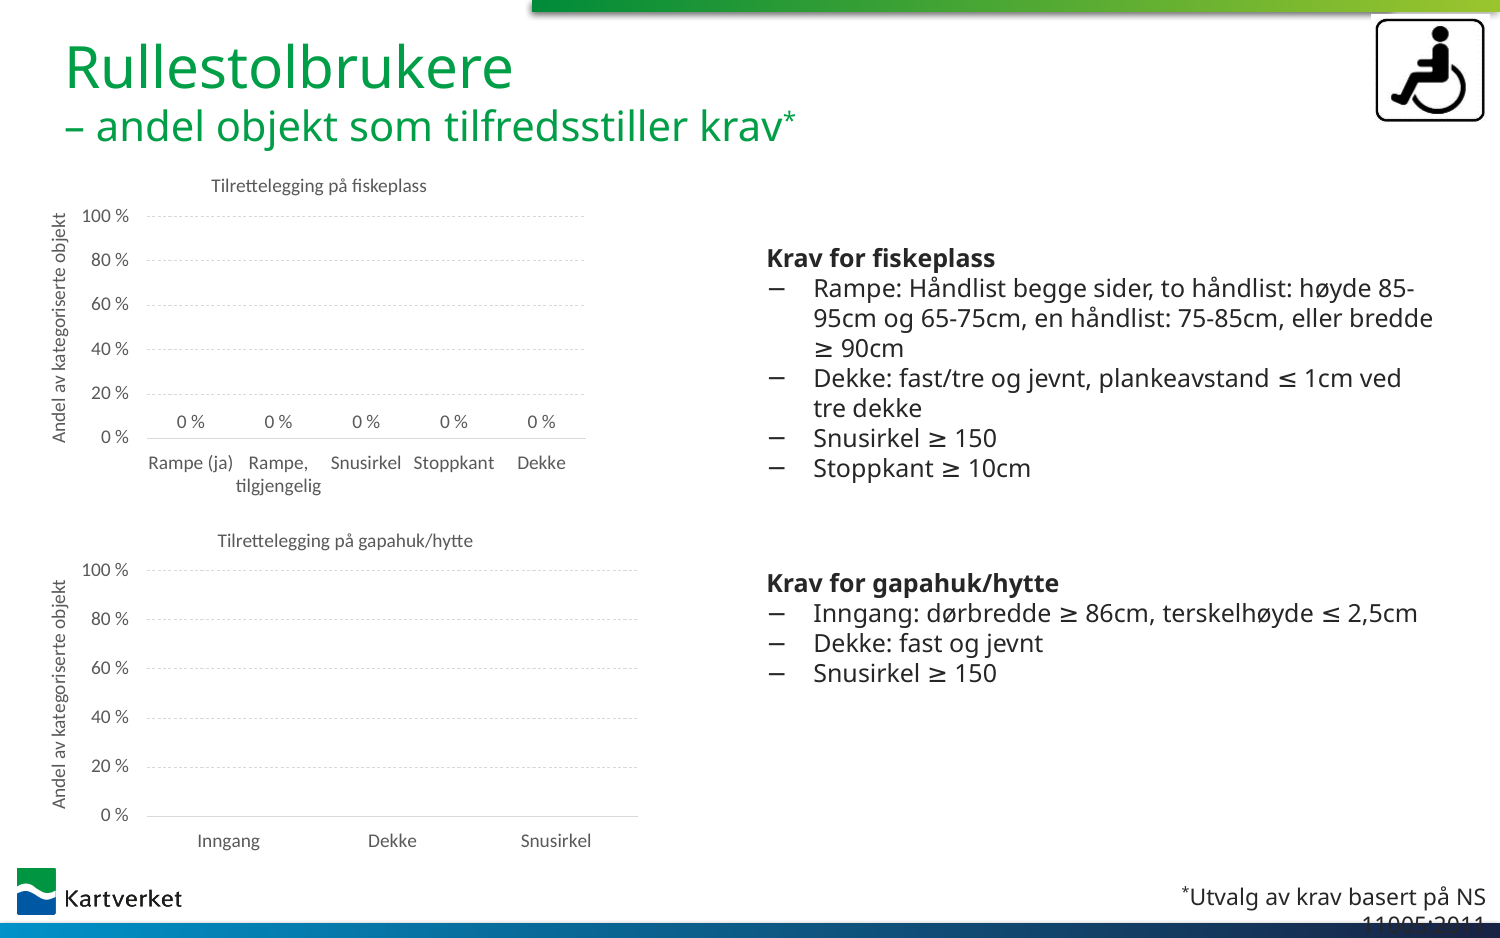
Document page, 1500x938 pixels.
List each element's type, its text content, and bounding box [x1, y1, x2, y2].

text_box Krav for gapahuk/hytte Inngang: dørbredde ≥ 86cm, terskelhøyde ≤ 2,5cm Dekke: fast og jevnt Snusirkel ≥ 150 [751, 560, 1452, 695]
text_box Krav for fiskeplass Rampe: Håndlist begge sider, to håndlist: høyde 85-95cm og 65-75cm, en håndlist: 75-85cm, eller bredde ≥ 90cm Dekke: fast/tre og jevnt, plankeavstand ≤ 1cm ved tre dekke Snusirkel ≥ 150 Stoppkant ≥ 10cm [751, 235, 1452, 490]
picture [1371, 13, 1491, 127]
picture [41, 166, 597, 505]
text_box *Utvalg av krav basert på NS 11005:2011 [1068, 873, 1500, 938]
text_box Rullestolbrukere – andel objekt som tilfredsstiller krav* [49, 29, 1431, 158]
picture [41, 520, 650, 859]
